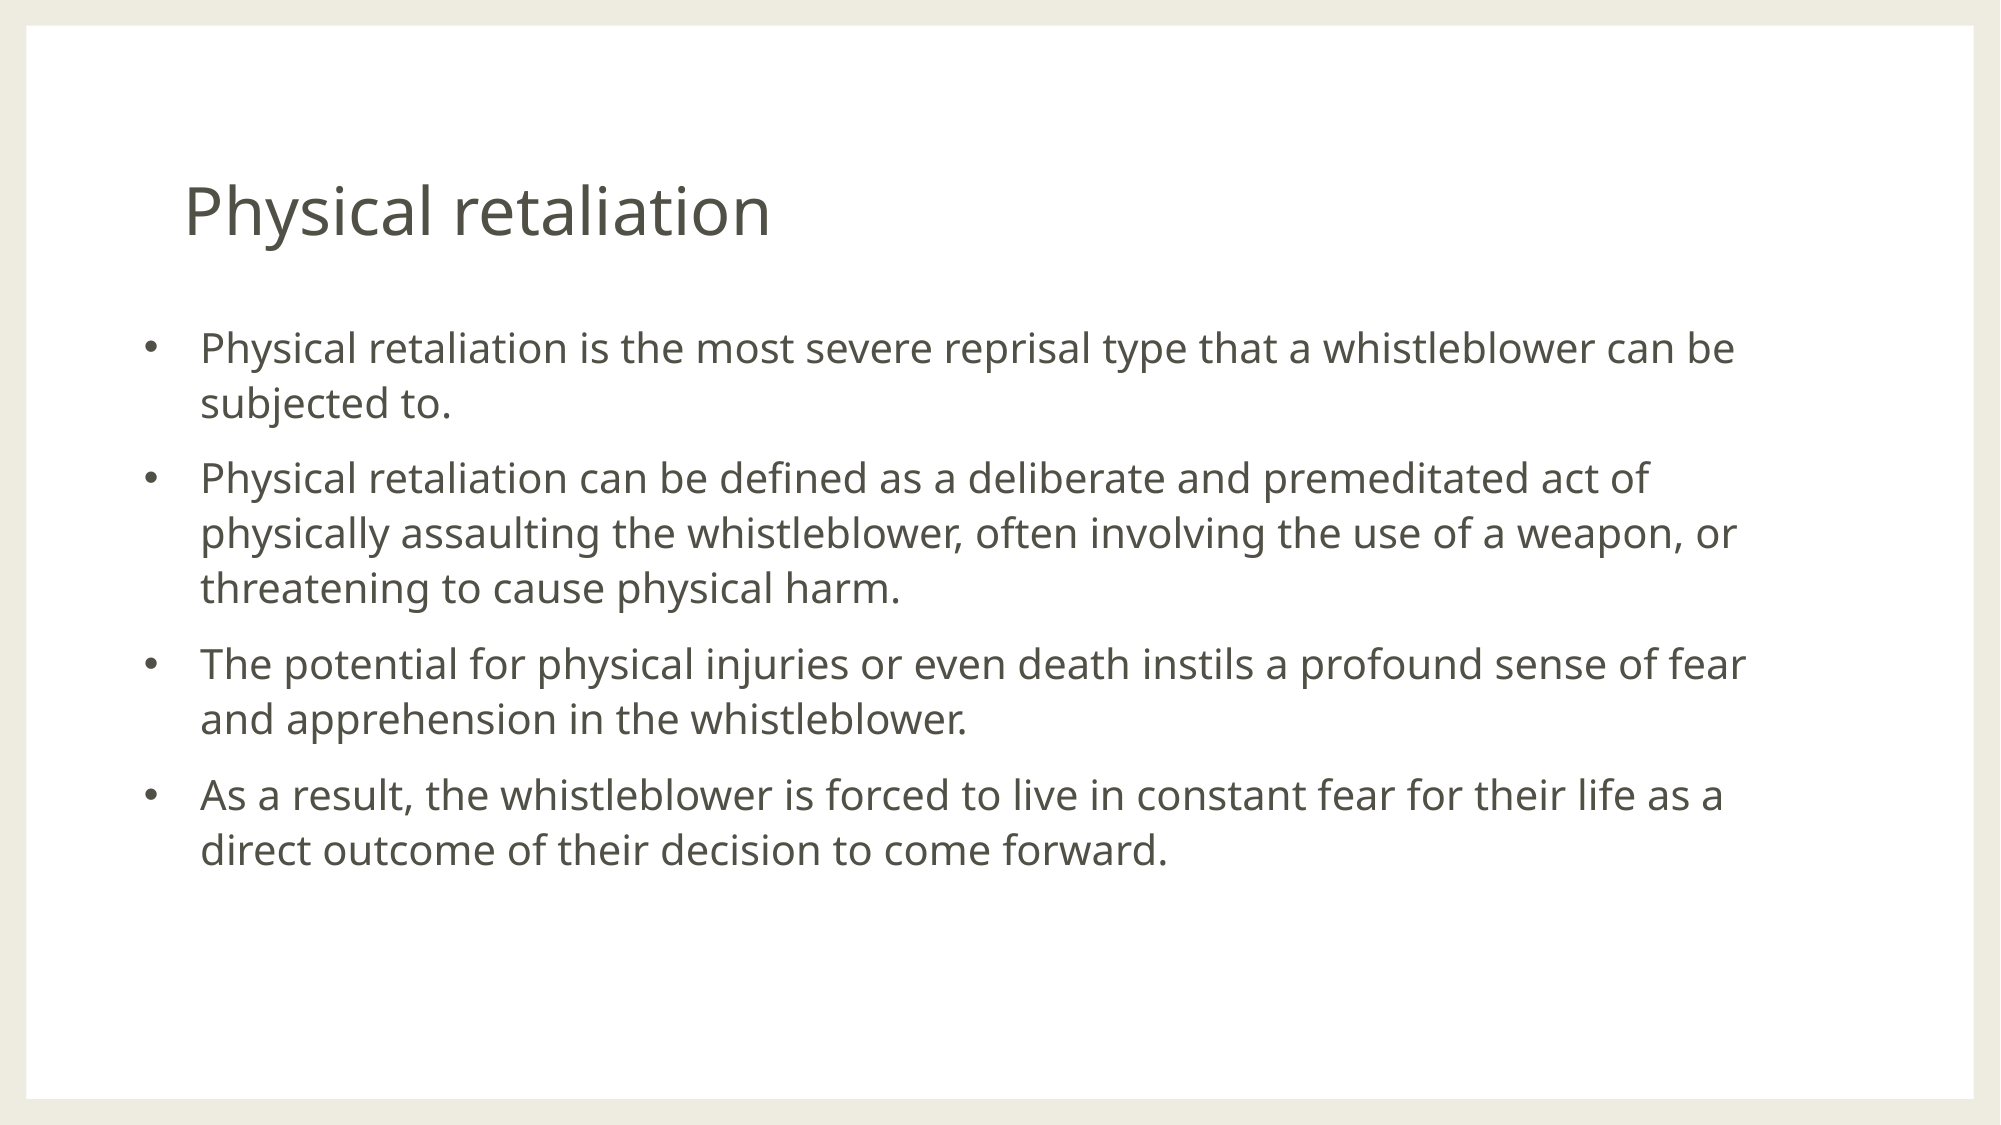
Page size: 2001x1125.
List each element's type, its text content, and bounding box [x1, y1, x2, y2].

list Physical retaliation is the most severe reprisal type that a whistleblower can be subjected to. Physical retaliation can be defined as a deliberate and premeditated act of physically assaulting the whistleblower, often involving the use of a weapon, or threatening to cause physical harm. The potential for physical injuries or even death instils a profound sense of fear and apprehension in the whistleblower. As a result, the whistleblower is forced to live in constant fear for their life as a direct outcome of their decision to come forward. [128, 308, 1832, 1006]
title Physical retaliation [168, 118, 1832, 257]
